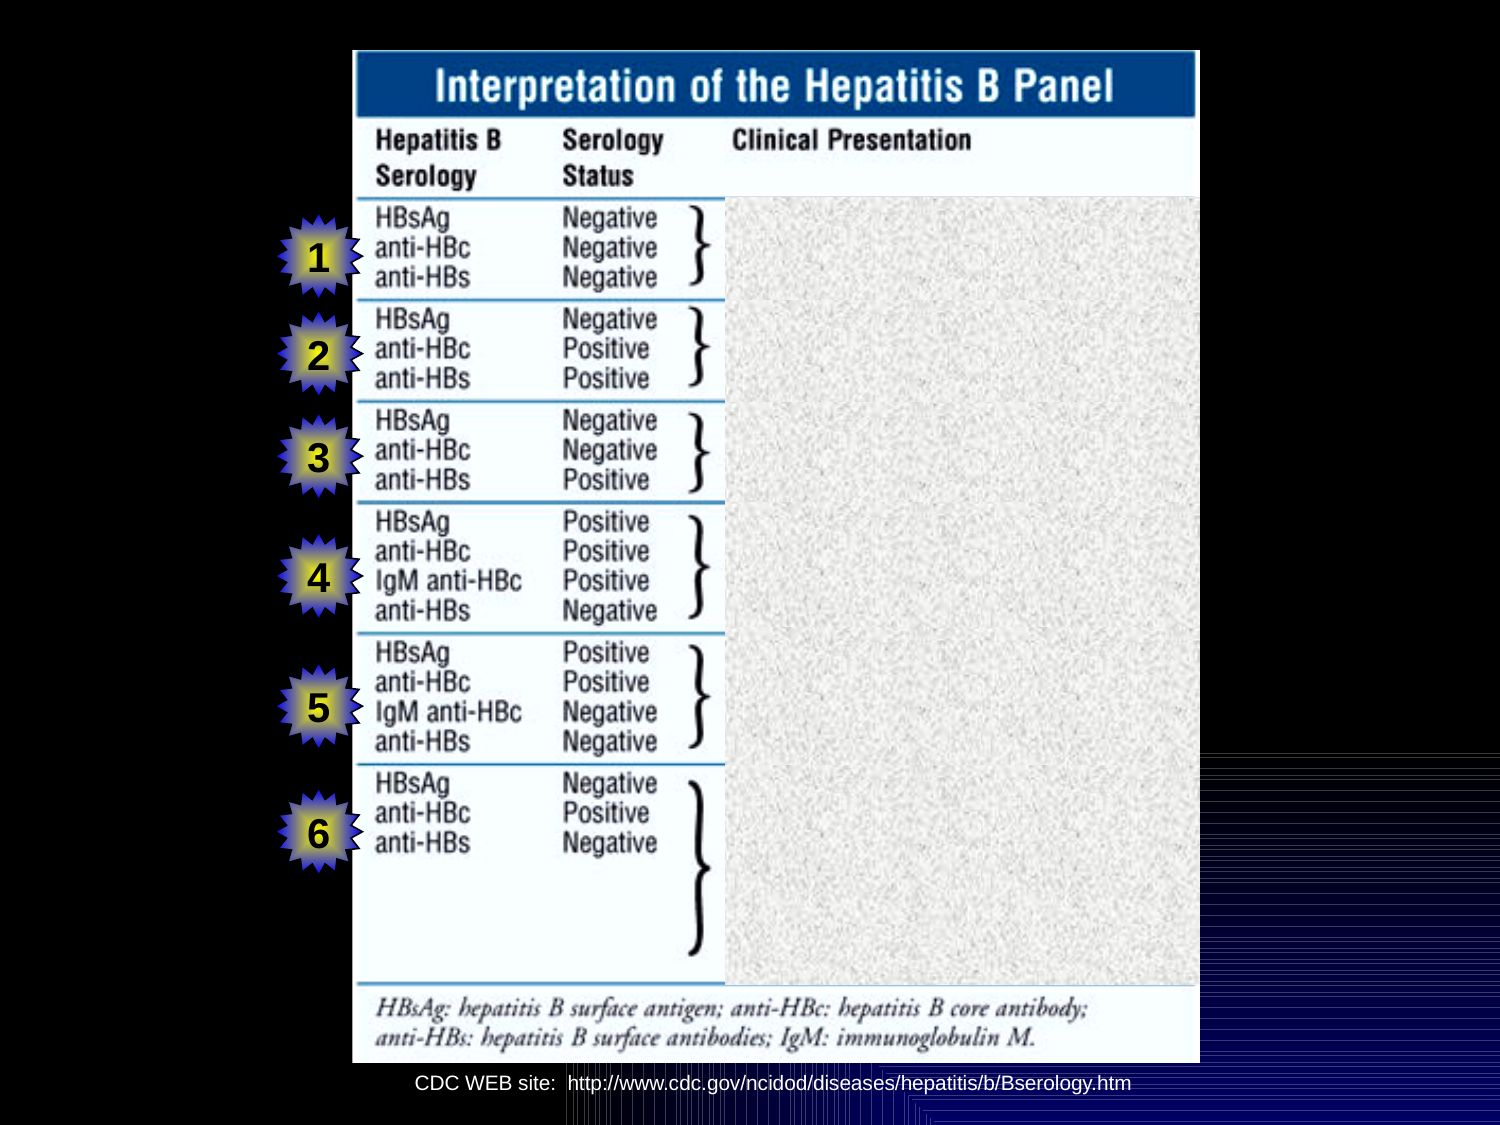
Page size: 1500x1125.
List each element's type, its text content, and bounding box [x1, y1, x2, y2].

text_box CDC WEB site: http://www.cdc.gov/ncidod/diseases/hepatitis/b/Bserology.htm [399, 1062, 1225, 1103]
text_box 2 [274, 309, 346, 398]
text_box 3 [274, 412, 346, 500]
text_box 4 [274, 532, 346, 620]
text_box 5 [274, 662, 346, 750]
picture [351, 49, 1201, 1063]
text_box 6 [274, 787, 346, 876]
text_box 1 [274, 212, 346, 300]
